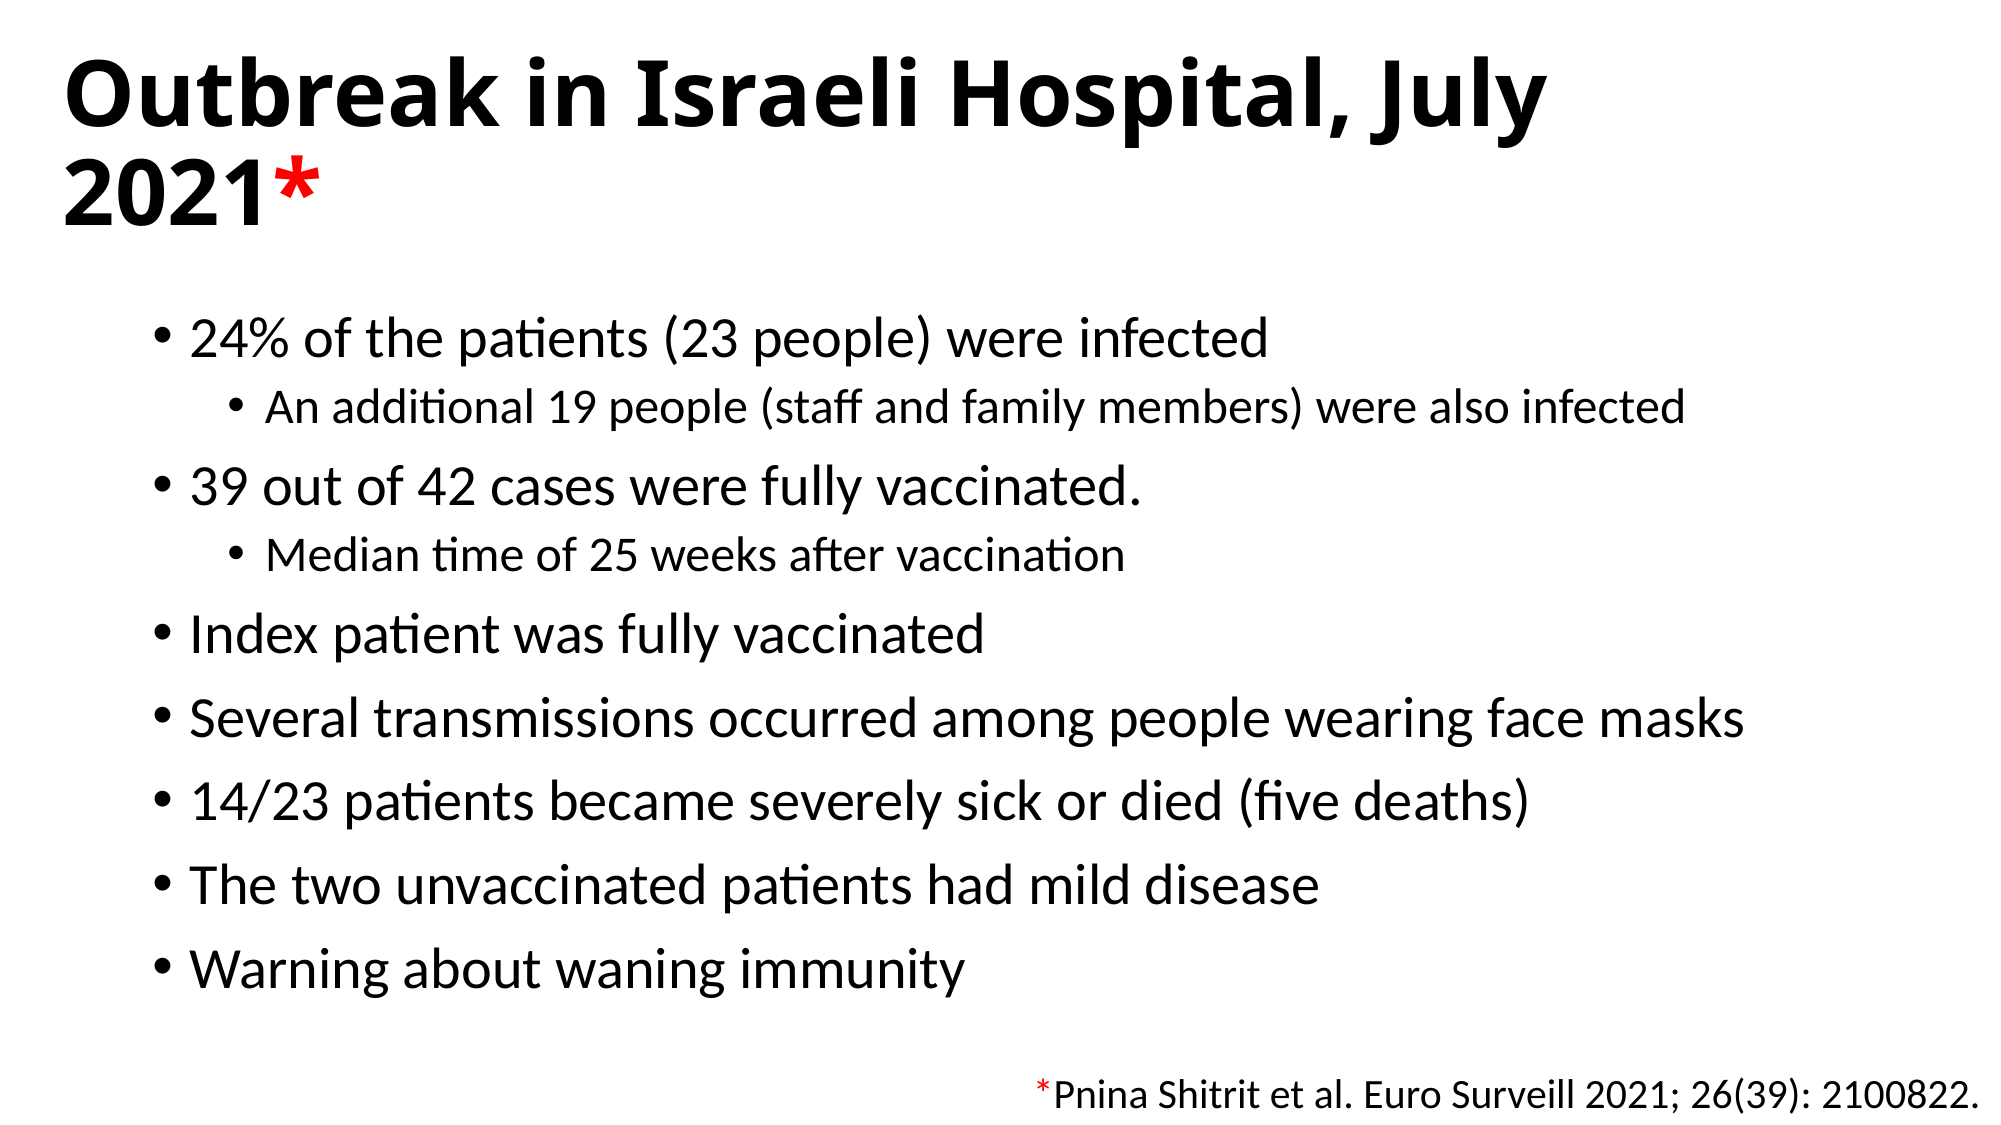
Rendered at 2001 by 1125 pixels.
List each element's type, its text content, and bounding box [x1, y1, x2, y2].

list 24% of the patients (23 people) were infected An additional 19 people (staff and family members) were also infected 39 out of 42 cases were fully vaccinated. Median time of 25 weeks after vaccination Index patient was fully vaccinated Several transmissions occurred among people wearing face masks 14/23 patients became severely sick or died (five deaths) The two unvaccinated patients had mild disease Warning about waning immunity [137, 299, 1863, 1014]
title Outbreak in Israeli Hospital, July 2021* [47, 37, 1773, 256]
text_box *Pnina Shitrit et al. Euro Surveill 2021; 26(39): 2100822. [1017, 1059, 1997, 1125]
